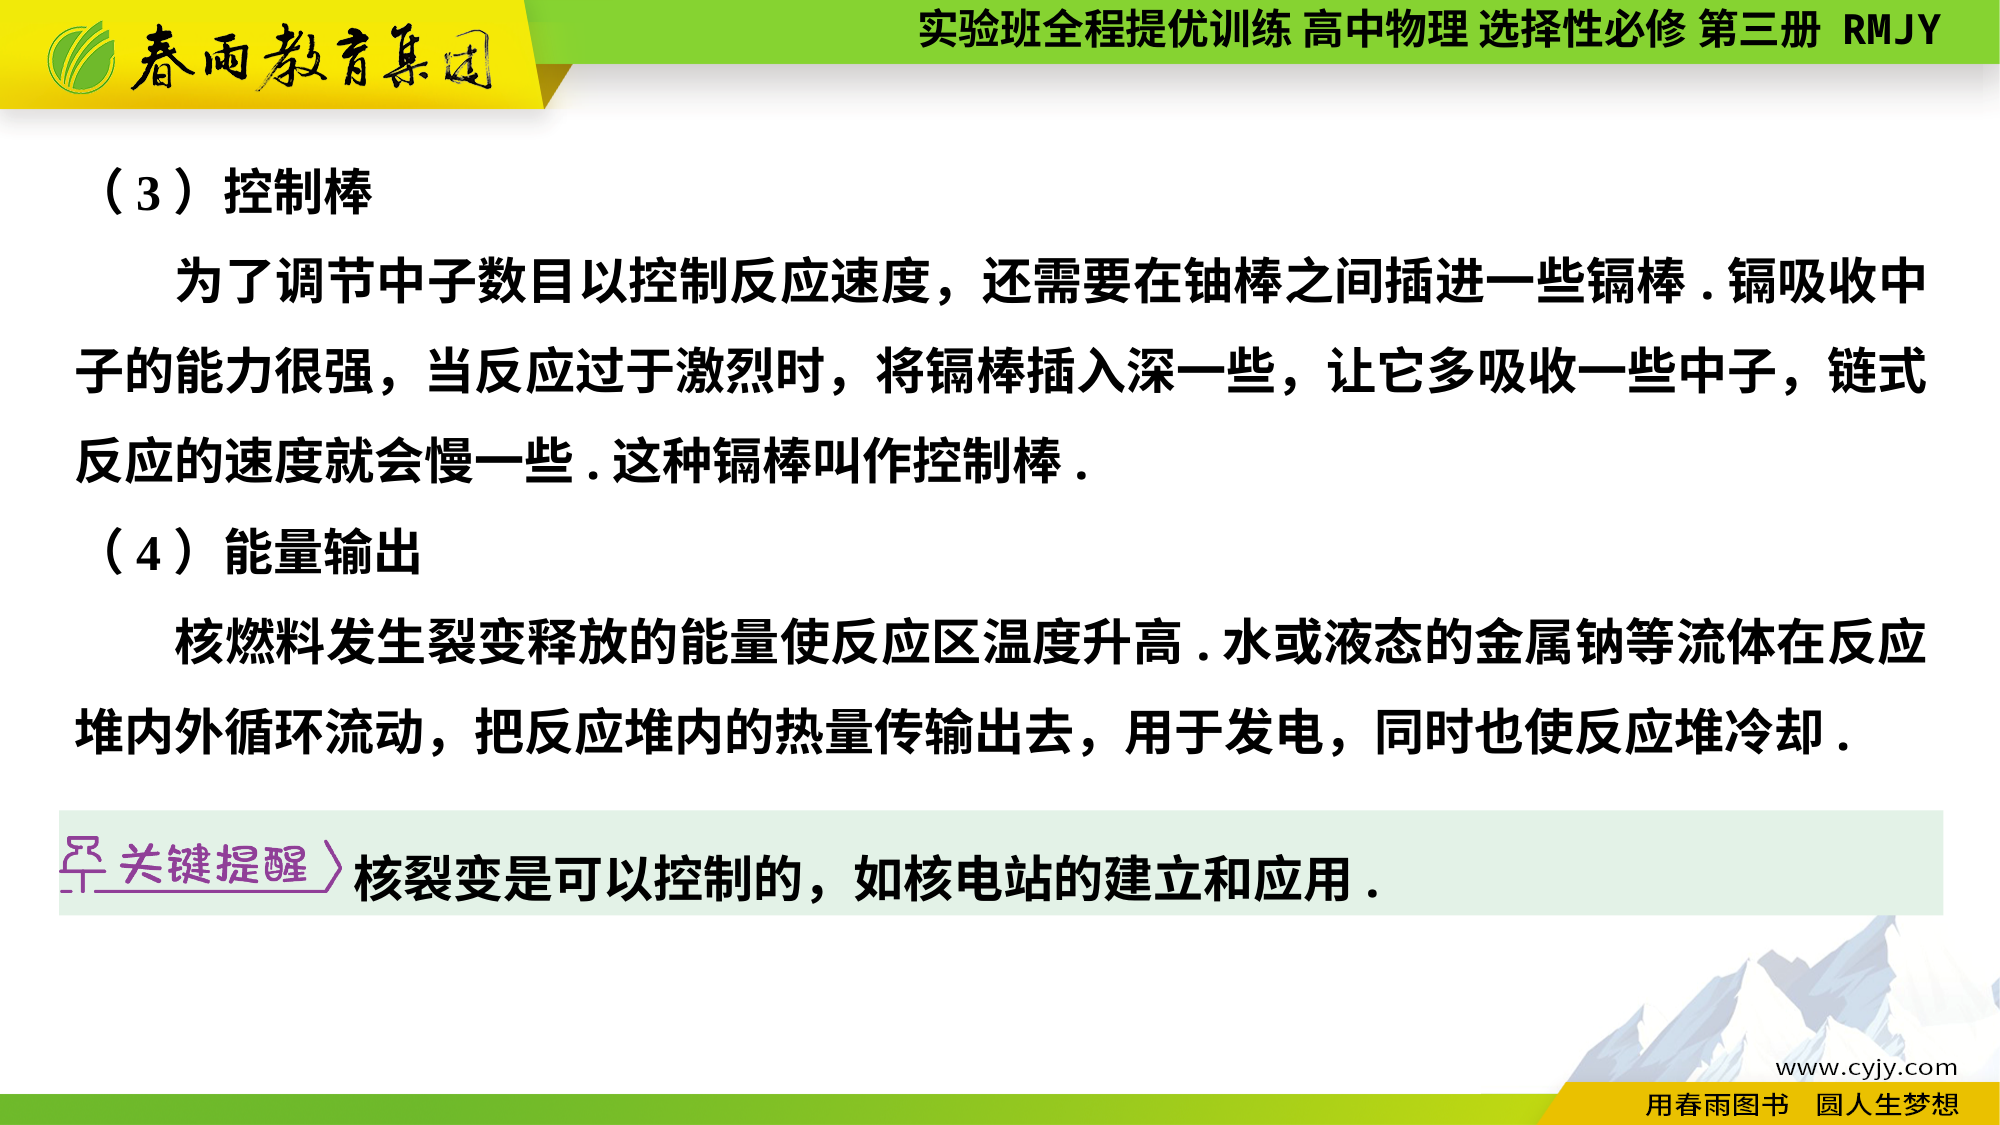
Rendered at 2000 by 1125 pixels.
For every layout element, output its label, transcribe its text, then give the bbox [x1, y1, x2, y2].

text_box 核裂变是可以控制的，如核电站的建立和应用. [59, 810, 1944, 916]
picture [0, 0, 2000, 1125]
list （3）控制棒 为了调节中子数目以控制反应速度，还需要在铀棒之间插进一些镉棒.镉吸收中子的能力很强，当反应过于激烈时，将镉棒插入深一些，让它多吸收一些中子，链式反应的速度就会慢一些.这种镉棒叫作控制棒. （4）能量输出 核燃料发生裂变释放的能量使反应区温度升高.水或液态的金属钠等流体在反应堆内外循环流动，把反应堆内的热量传输出去，用于发电，同时也使反应堆冷却. [59, 122, 1944, 763]
